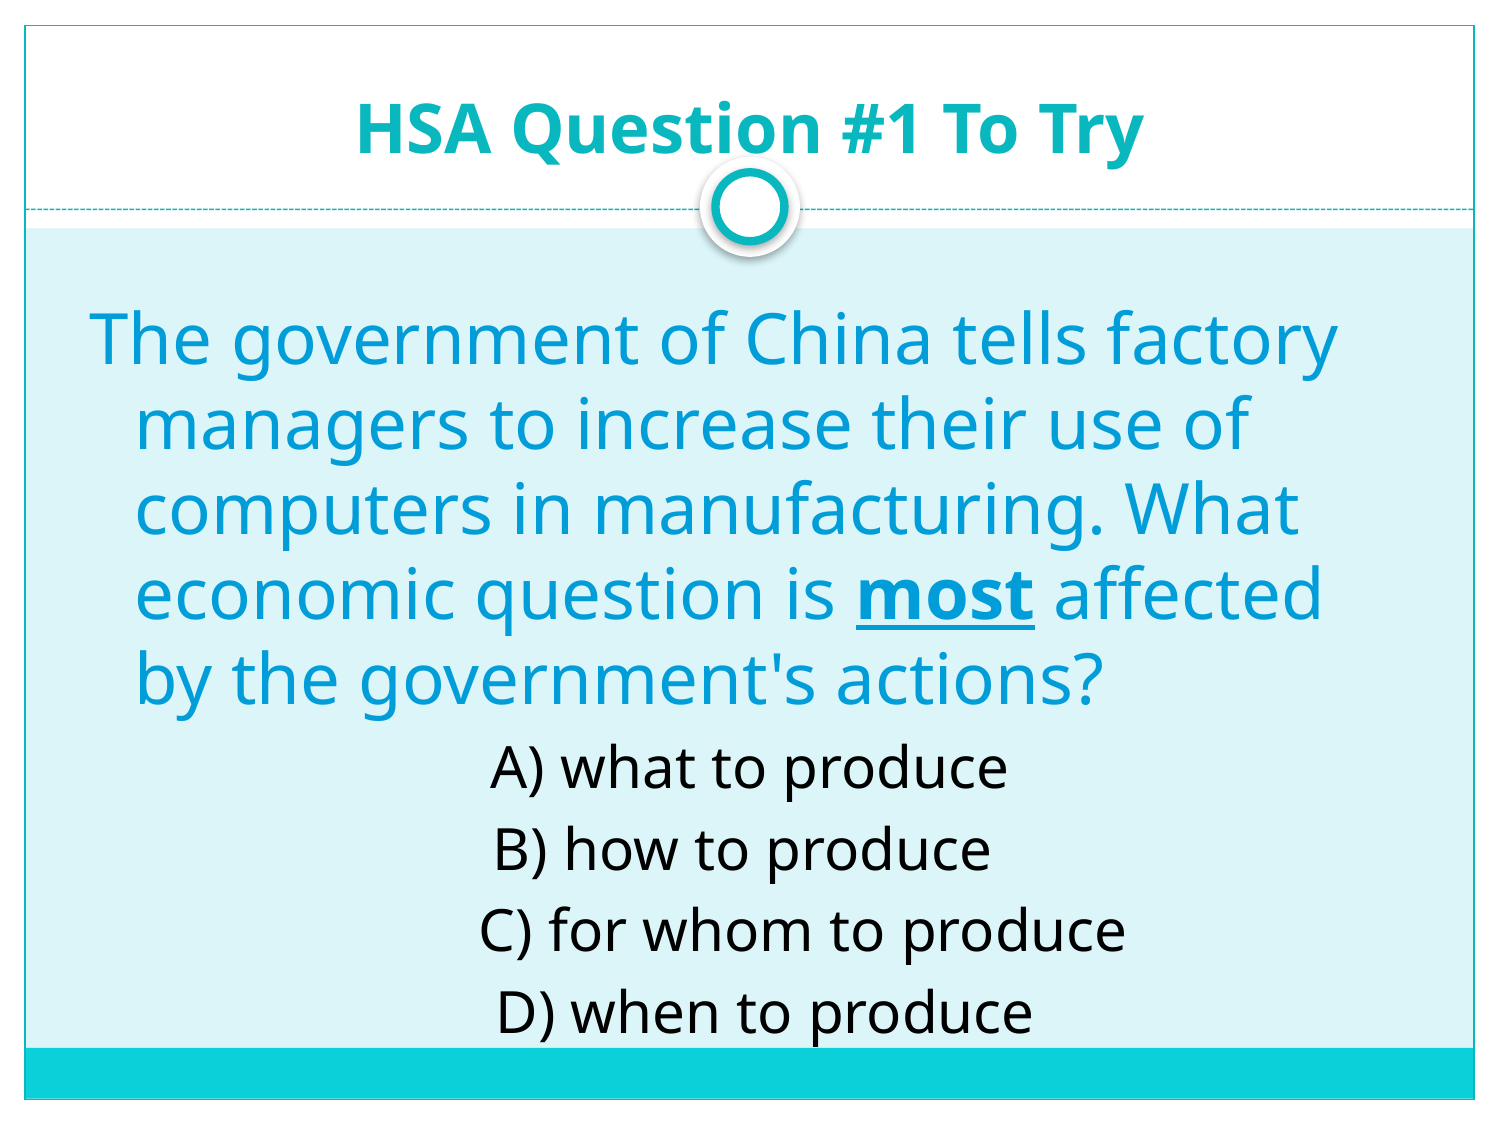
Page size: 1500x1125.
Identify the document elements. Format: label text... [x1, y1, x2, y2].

list The government of China tells factory managers to increase their use of computers in manufacturing. What economic question is most affected by the government's actions? A) what to produce B) how to produce C) for whom to produce D) when to produce [75, 187, 1425, 1075]
title HSA Question #1 To Try [75, 45, 1425, 175]
